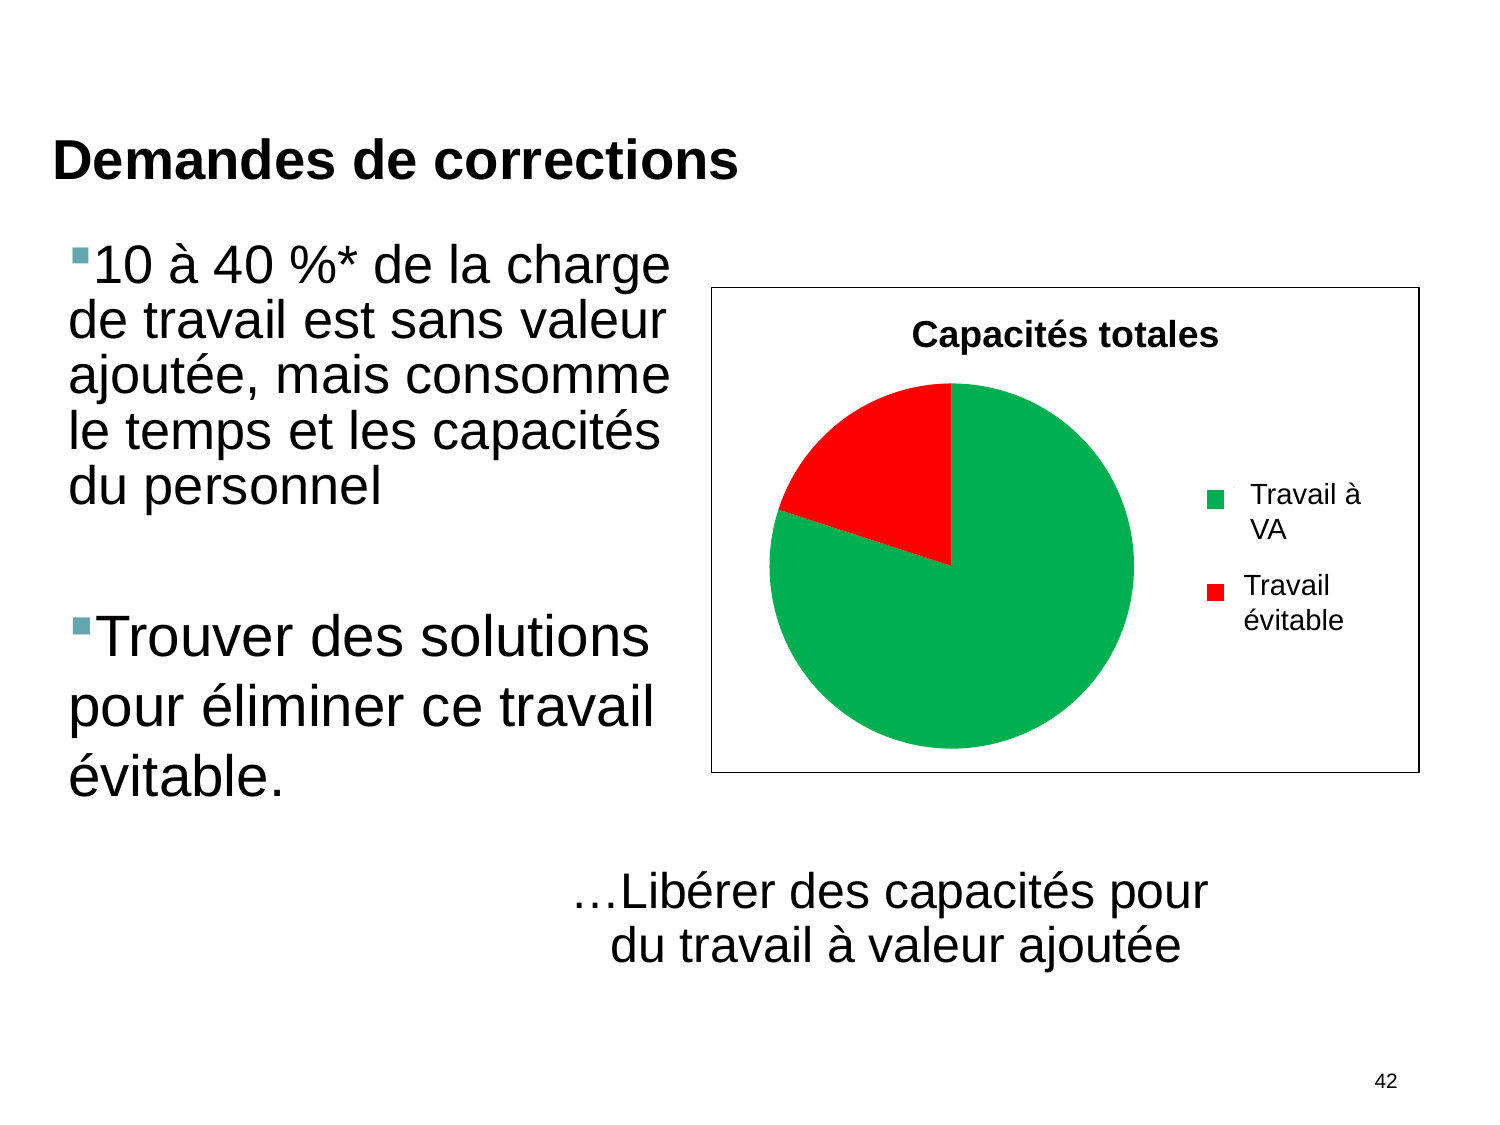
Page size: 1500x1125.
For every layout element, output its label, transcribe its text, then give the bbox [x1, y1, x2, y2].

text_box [702, 278, 1428, 782]
title Demandes de corrections [37, 99, 1412, 250]
text_box …Libérer des capacités pour du travail à valeur ajoutée [555, 857, 1239, 981]
slide_number 42 [1099, 1024, 1413, 1101]
list 10 à 40 %* de la charge de travail est sans valeur ajoutée, mais consomme le temps et les capacités du personnel Trouver des solutions pour éliminer ce travail évitable. [53, 231, 725, 628]
